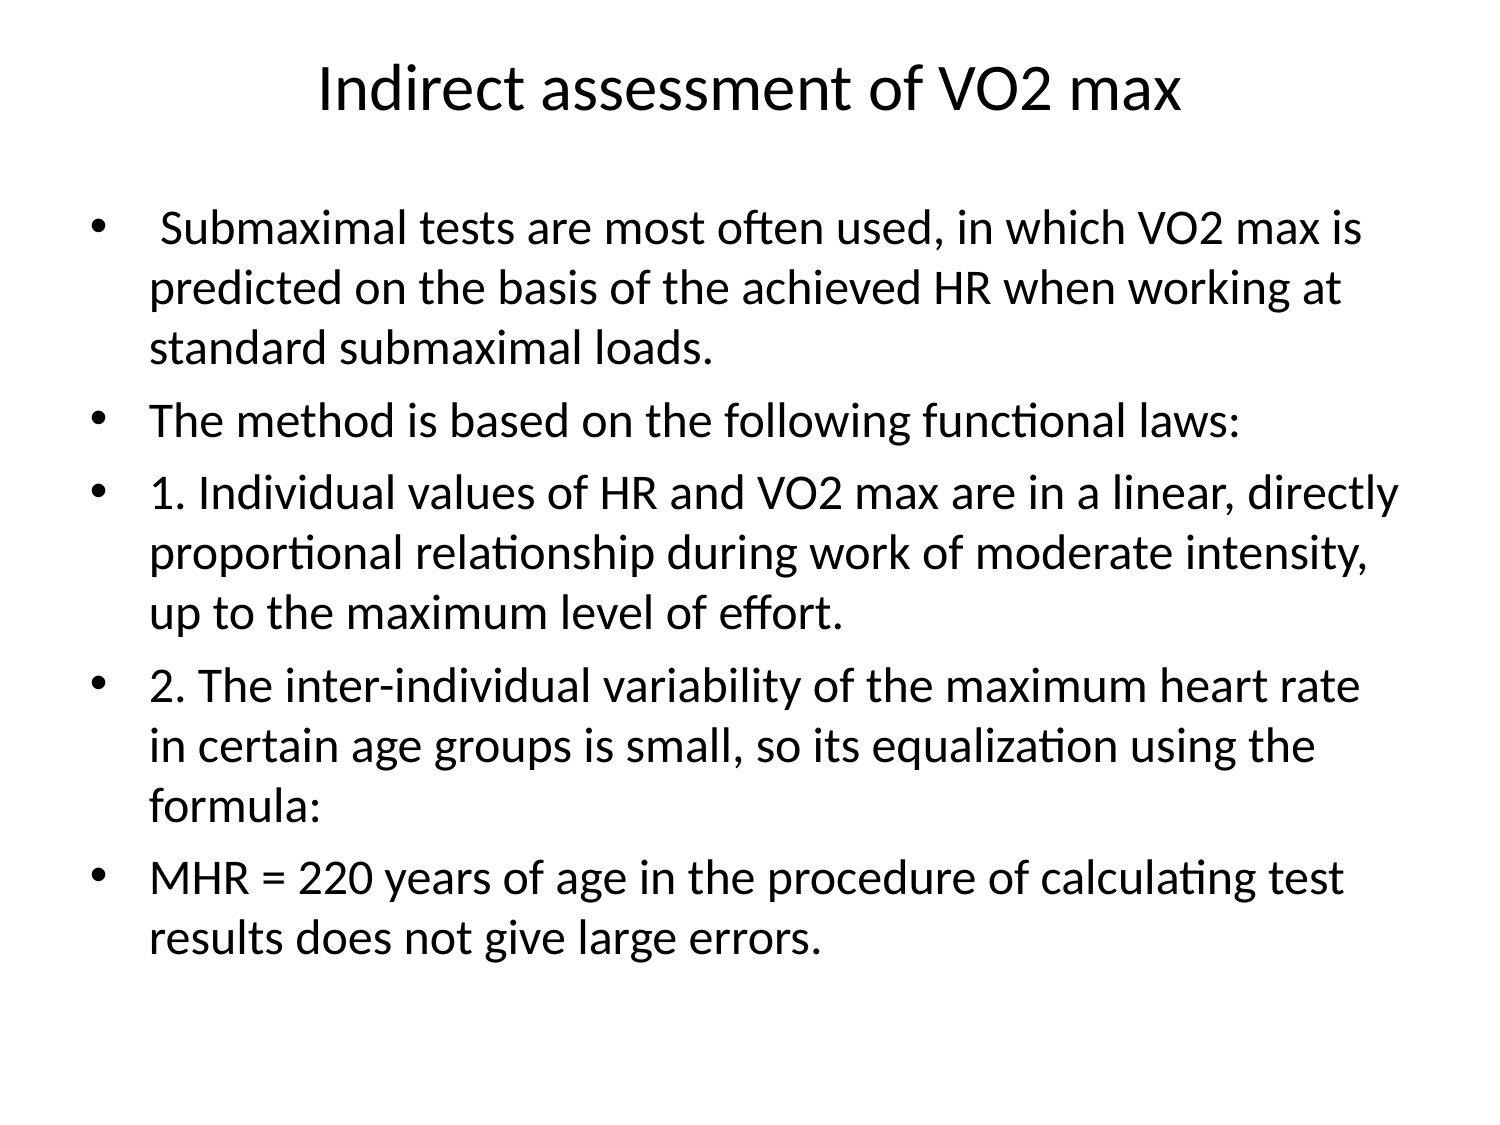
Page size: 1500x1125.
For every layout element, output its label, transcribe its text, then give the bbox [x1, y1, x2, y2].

text_box Indirect assessment of VO2 max [74, 24, 1425, 143]
text_box Submaximal tests are most often used, in which VO2 max is predicted on the basis of the achieved HR when working at standard submaximal loads. The method is based on the following functional laws: 1. Individual values ​​of HR and VO2 max are in a linear, directly proportional relationship during work of moderate intensity, up to the maximum level of effort. 2. The inter-individual variability of the maximum heart rate in certain age groups is small, so its equalization using the formula: MHR = 220 years of age in the procedure of calculating test results does not give large errors. [74, 187, 1425, 975]
